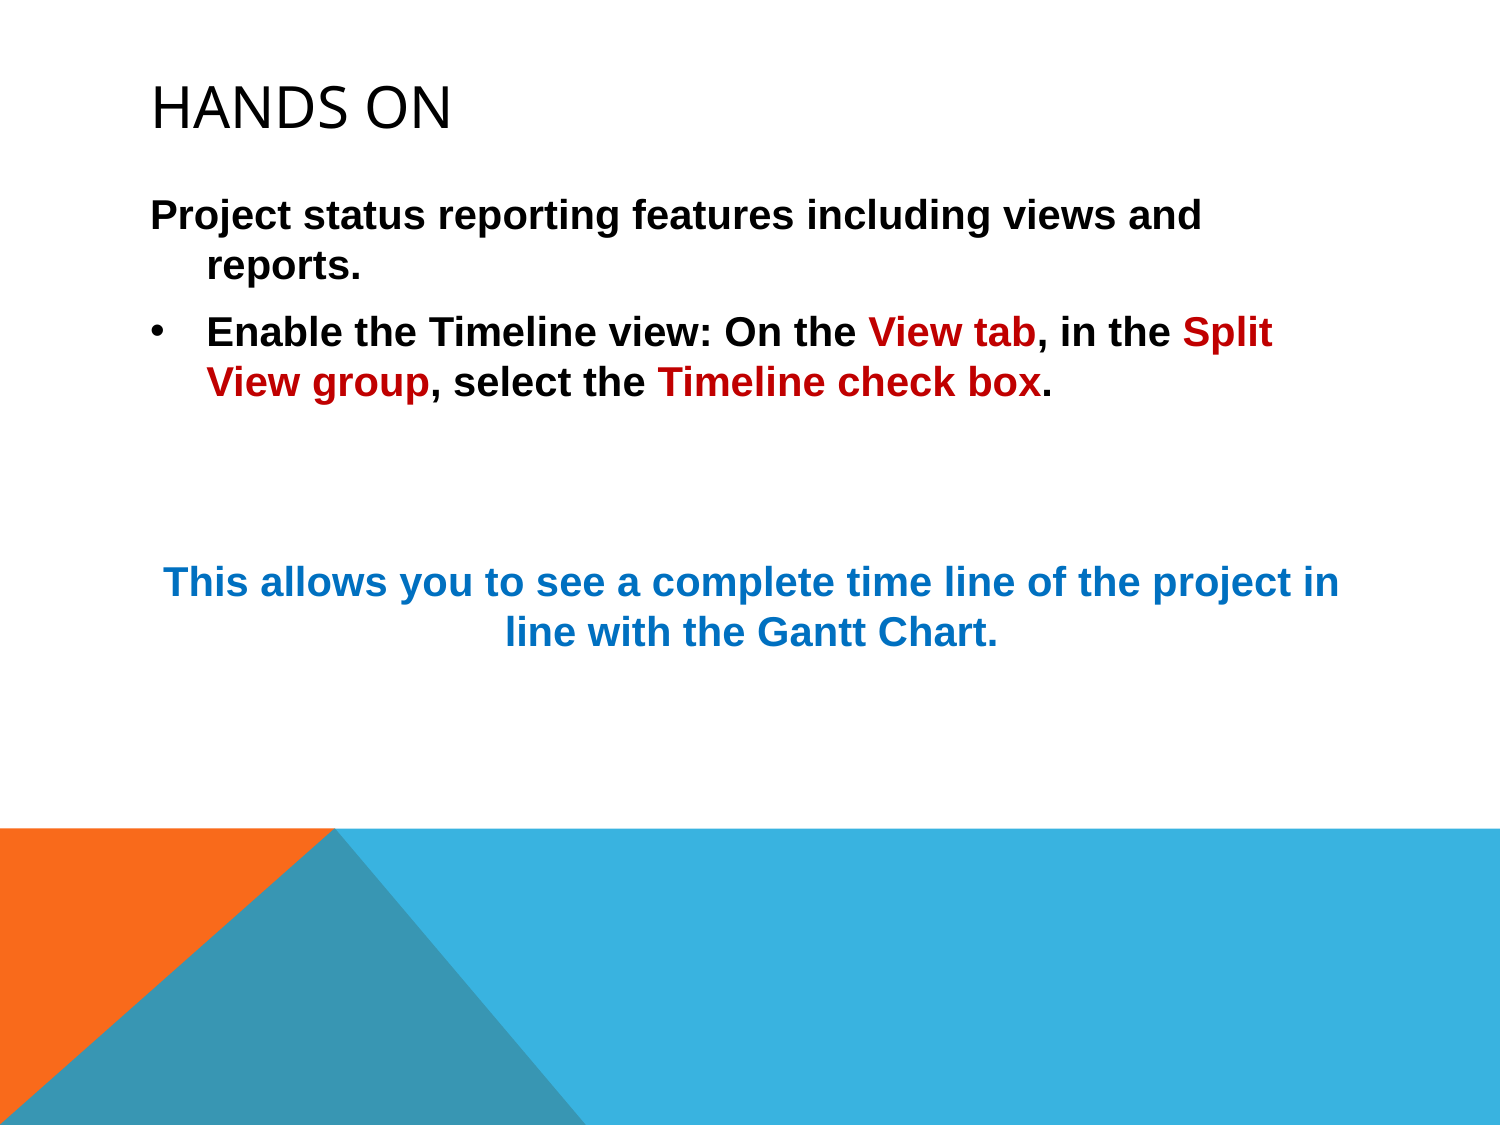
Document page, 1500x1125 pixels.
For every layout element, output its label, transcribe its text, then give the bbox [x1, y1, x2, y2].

list Project status reporting features including views and reports. Enable the Timeline view: On the View tab, in the Split View group, select the Timeline check box. This allows you to see a complete time line of the project in line with the Gantt Chart. [135, 180, 1369, 768]
title Hands on [135, 60, 1369, 150]
